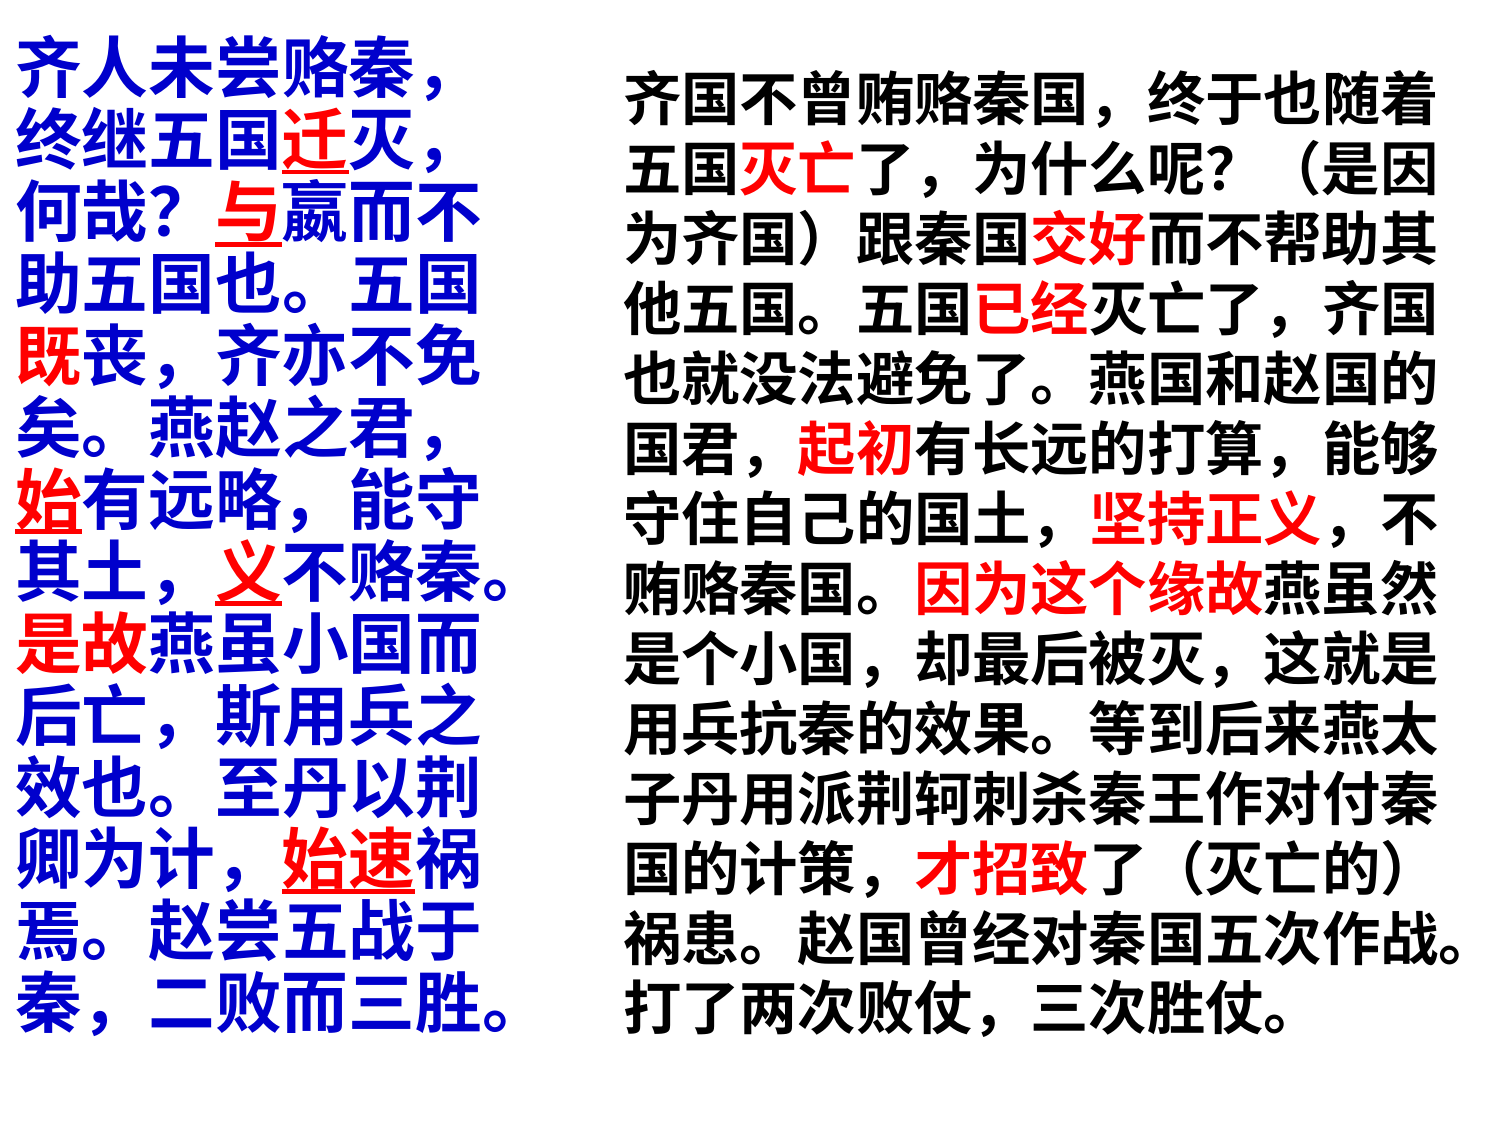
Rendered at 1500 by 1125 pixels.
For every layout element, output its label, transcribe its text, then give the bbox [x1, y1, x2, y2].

text_box 齐人未尝赂秦，终继五国迁灭，何哉？与嬴而不助五国也。五国既丧，齐亦不免矣。燕赵之君，始有远略，能守其土，义不赂秦。是故燕虽小国而后亡，斯用兵之效也。至丹以荆卿为计，始速祸焉。赵尝五战于秦，二败而三胜。 [0, 27, 550, 1050]
text_box 齐国不曾贿赂秦国，终于也随着五国灭亡了，为什么呢？（是因为齐国）跟秦国交好而不帮助其他五国。五国已经灭亡了，齐国也就没法避免了。燕国和赵国的国君，起初有长远的打算，能够守住自己的国土，坚持正义，不贿赂秦国。因为这个缘故燕虽然是个小国，却最后被灭，这就是用兵抗秦的效果。等到后来燕太子丹用派荆轲刺杀秦王作对付秦国的计策，才招致了（灭亡的）祸患。赵国曾经对秦国五次作战。打了两次败仗，三次胜仗。 [608, 54, 1460, 1050]
